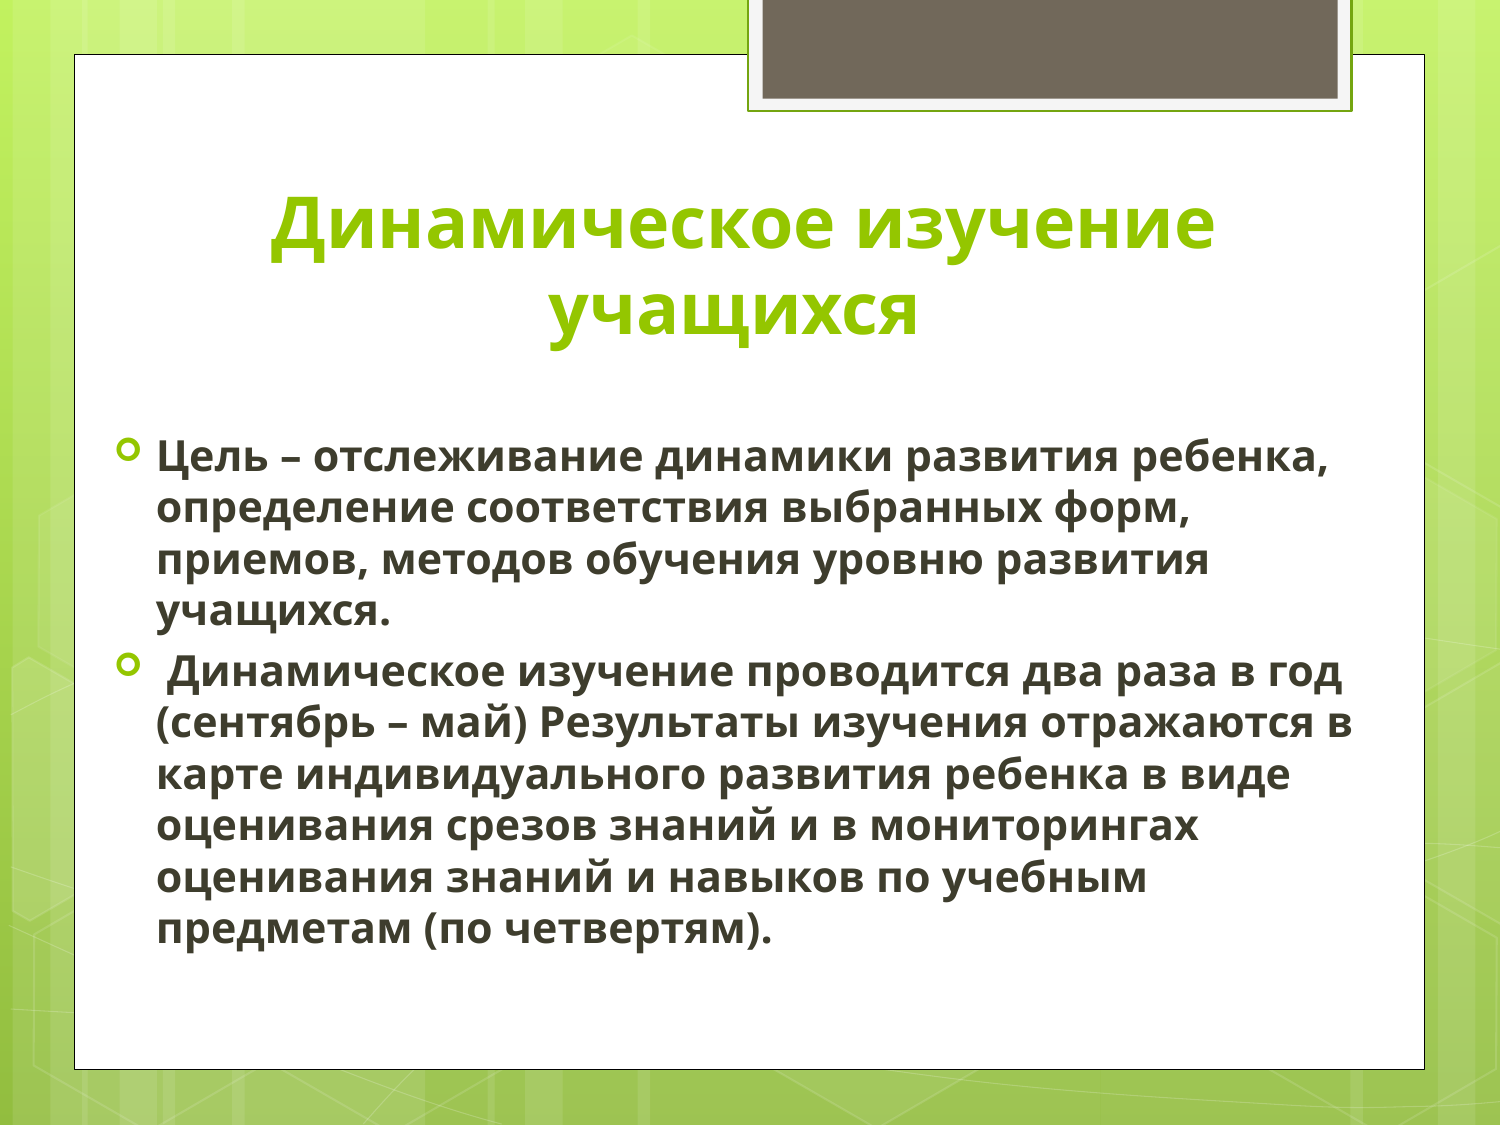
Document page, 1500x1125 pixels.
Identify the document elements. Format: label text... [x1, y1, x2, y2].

title Динамическое изучение учащихся [100, 168, 1388, 357]
list Цель – отслеживание динамики развития ребенка, определение соответствия выбранных форм, приемов, методов обучения уровню развития учащихся. Динамическое изучение проводится два раза в год (сентябрь – май) Результаты изучения отражаются в карте индивидуального развития ребенка в виде оценивания срезов знаний и в мониторингах оценивания знаний и навыков по учебным предметам (по четвертям). [88, 420, 1400, 965]
